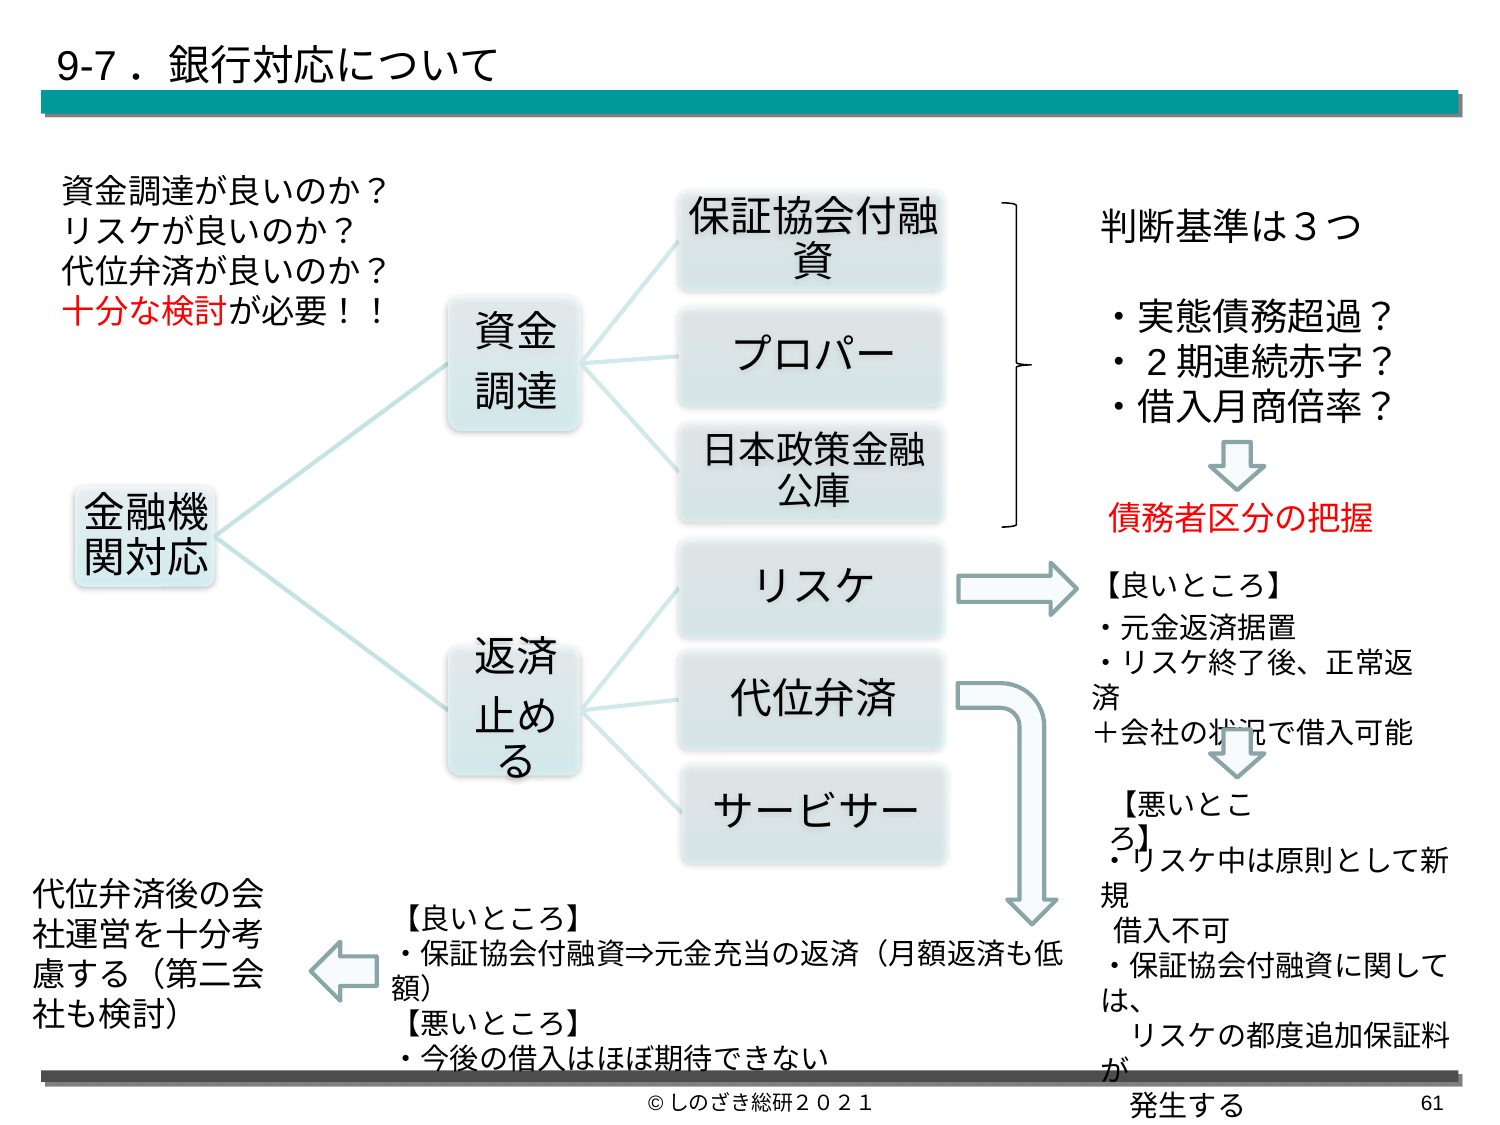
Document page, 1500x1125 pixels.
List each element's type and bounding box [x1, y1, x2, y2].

title [41, 28, 1459, 100]
footer [524, 1083, 1000, 1125]
text_box [17, 163, 1480, 1125]
